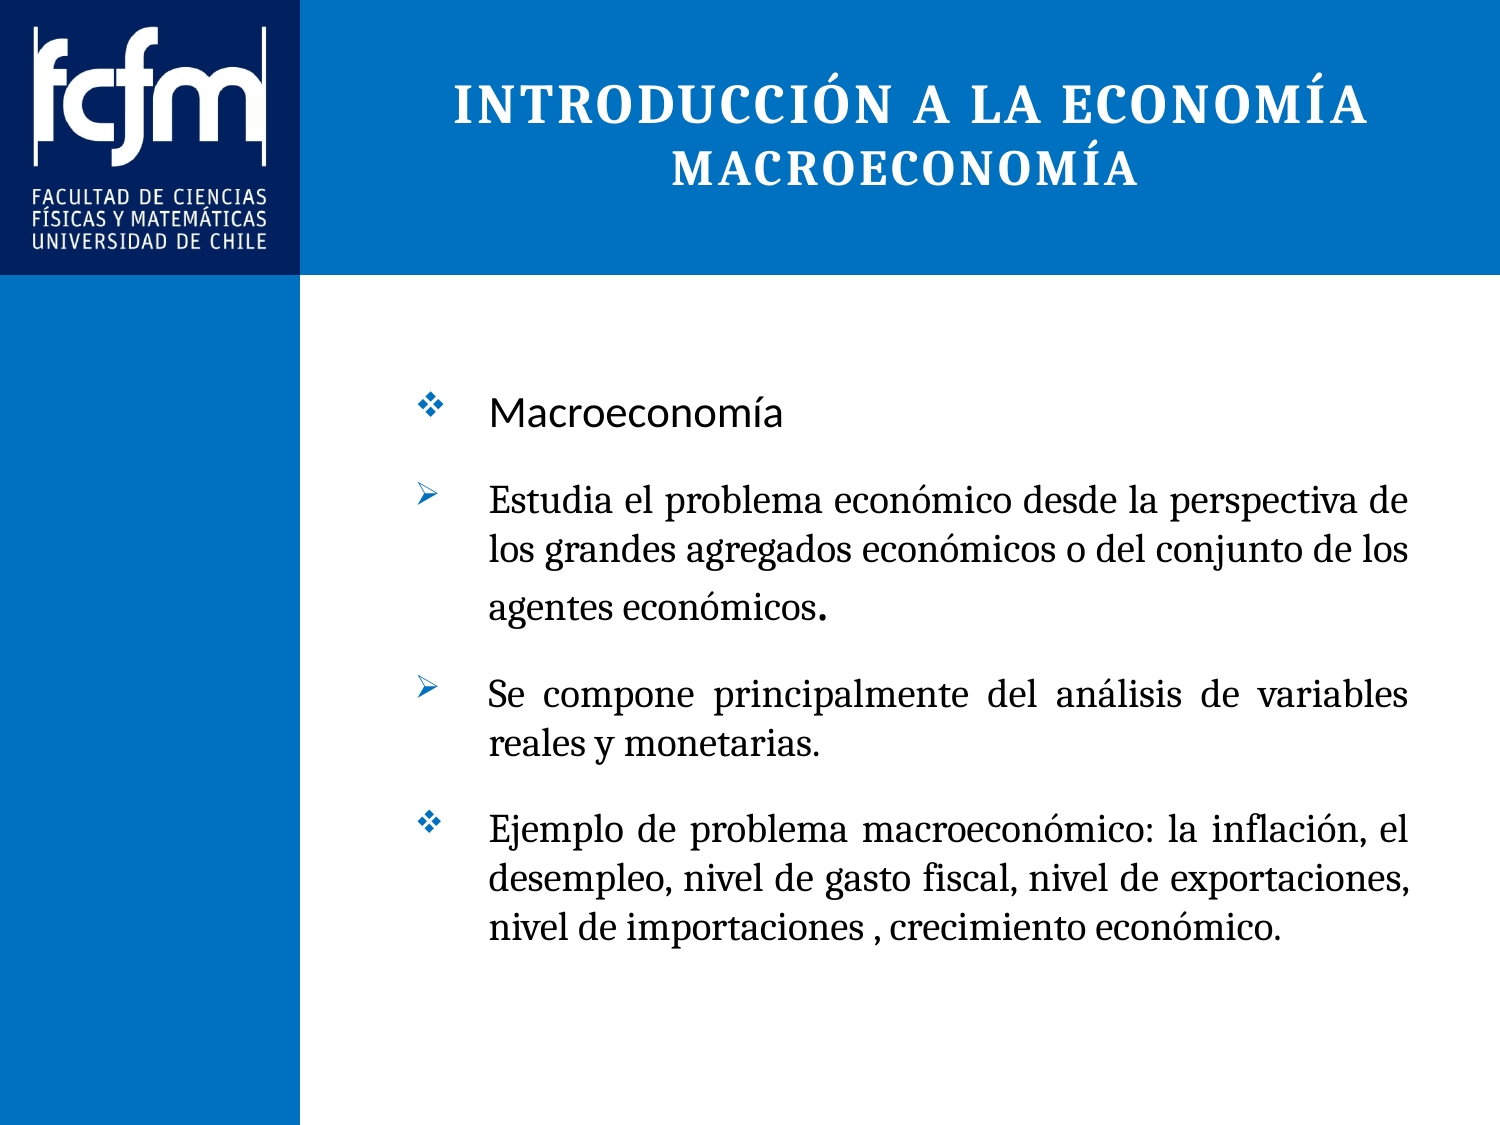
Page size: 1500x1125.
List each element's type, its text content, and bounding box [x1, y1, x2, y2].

list Macroeconomía Estudia el problema económico desde la perspectiva de los grandes agregados económicos o del conjunto de los agentes económicos. Se compone principalmente del análisis de variables reales y monetarias. Ejemplo de problema macroeconómico: la inflación, el desempleo, nivel de gasto fiscal, nivel de exportaciones, nivel de importaciones , crecimiento económico. [399, 375, 1425, 1005]
picture [29, 18, 272, 254]
title Introducción a la economía macroeconomía [399, 37, 1425, 225]
